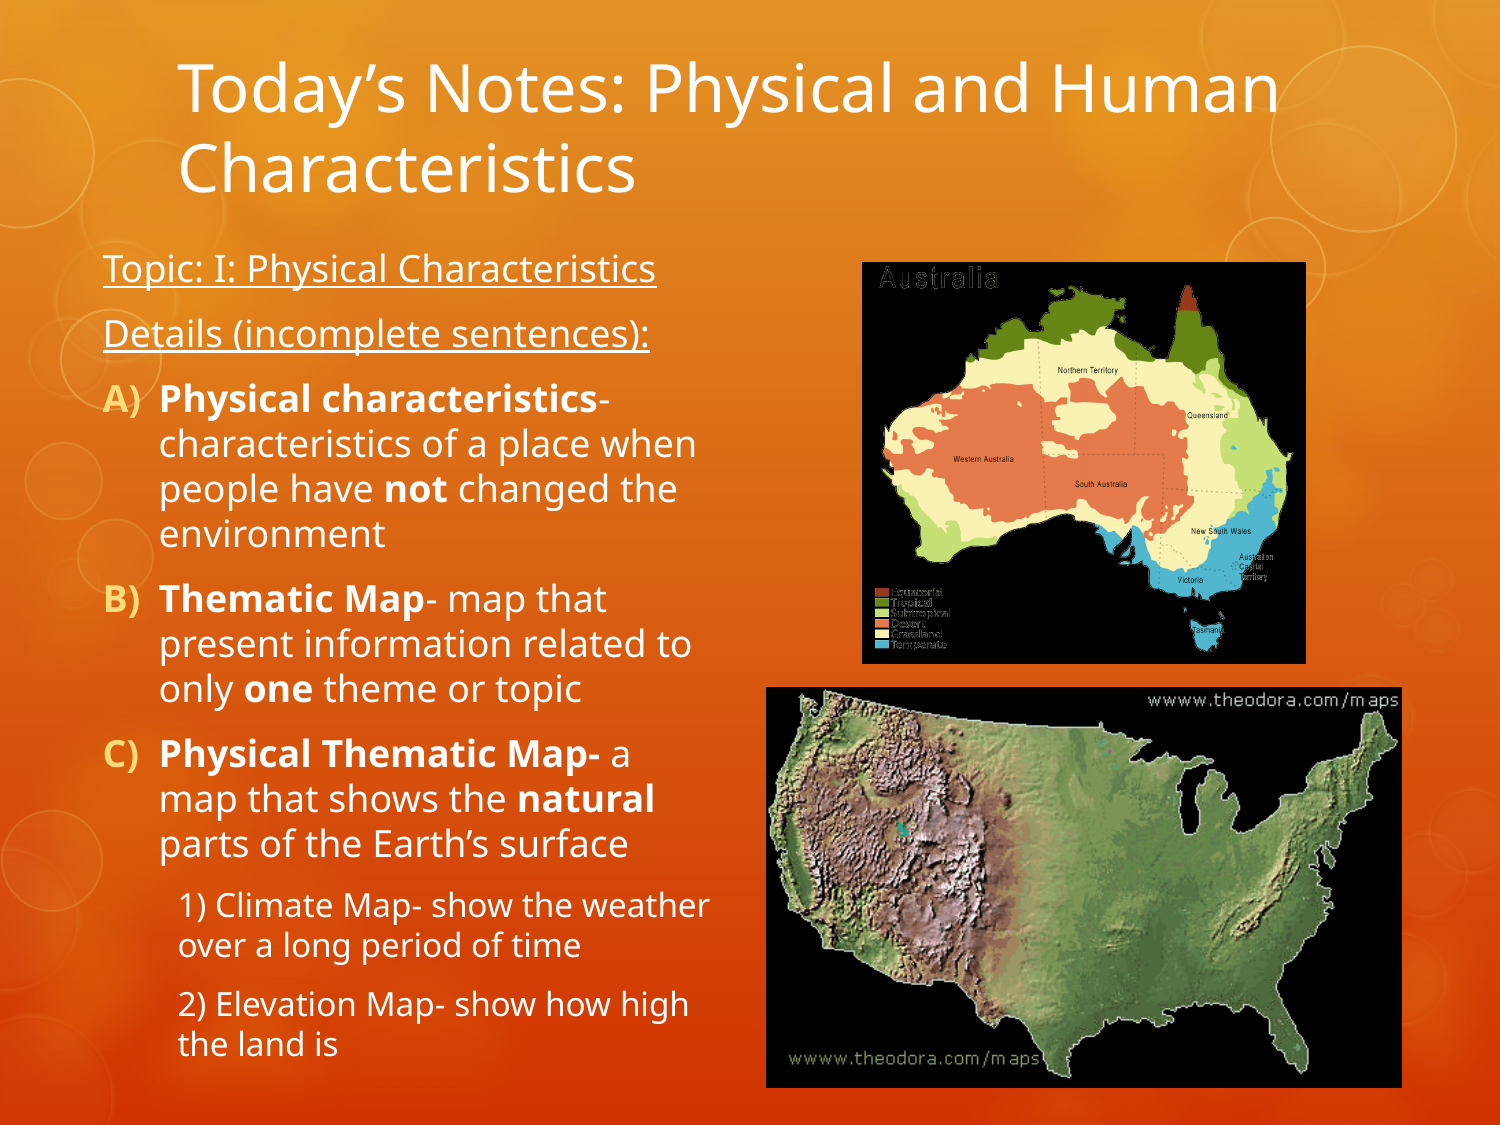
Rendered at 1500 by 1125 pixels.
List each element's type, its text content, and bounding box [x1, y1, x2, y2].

title Today’s Notes: Physical and Human Characteristics [162, 50, 1331, 202]
picture [765, 686, 1402, 1088]
list Topic: I: Physical Characteristics Details (incomplete sentences): Physical characteristics- characteristics of a place when people have not changed the environment Thematic Map- map that present information related to only one theme or topic Physical Thematic Map- a map that shows the natural parts of the Earth’s surface 1) Climate Map- show the weather over a long period of time 2) Elevation Map- show how high the land is [87, 237, 736, 1125]
picture [861, 261, 1306, 664]
